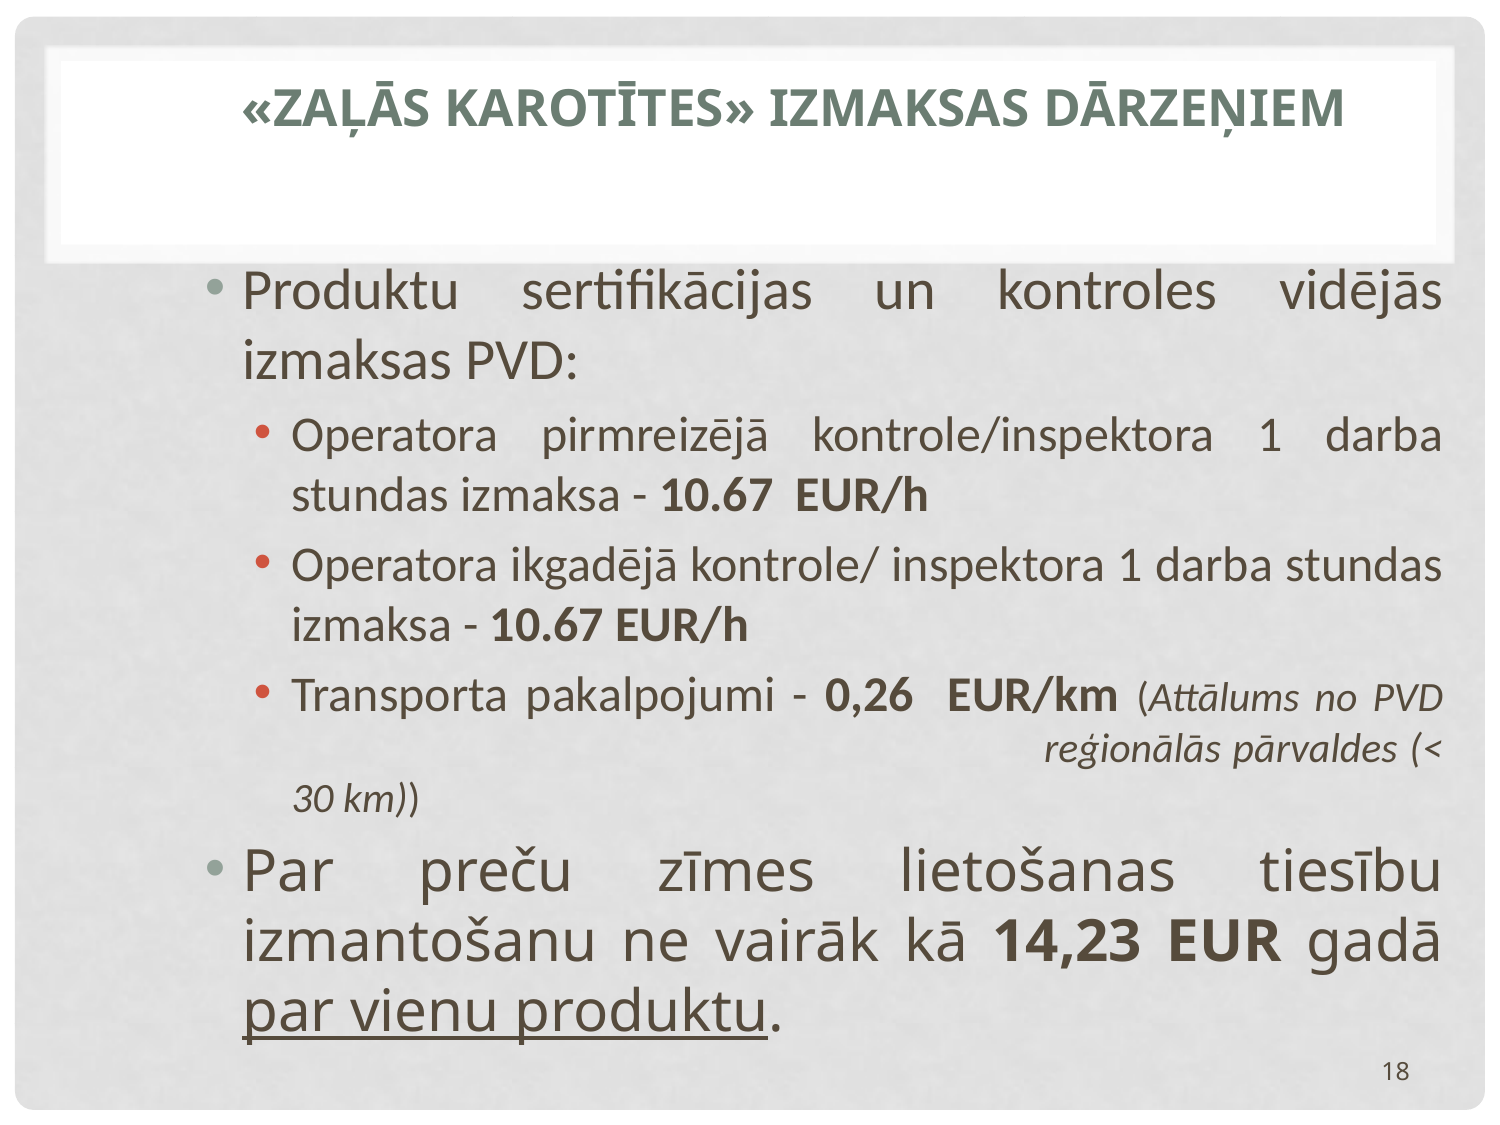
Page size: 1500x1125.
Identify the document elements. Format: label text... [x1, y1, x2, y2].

list Produktu sertifikācijas un kontroles vidējās izmaksas PVD: Operatora pirmreizējā kontrole/inspektora 1 darba stundas izmaksa - 10.67 EUR/h Operatora ikgadējā kontrole/ inspektora 1 darba stundas izmaksa - 10.67 EUR/h Transporta pakalpojumi - 0,26 EUR/km (Attālums no PVD reģionālās pārvaldes (< 30 km)) Par preču zīmes lietošanas tiesību izmantošanu ne vairāk kā 14,23 EUR gadā par vienu produktu. [171, 243, 1459, 1083]
title «Zaļās karotītes» izmaksas dārzeņiem [183, 50, 1407, 161]
slide_number 18 [1074, 1042, 1425, 1103]
